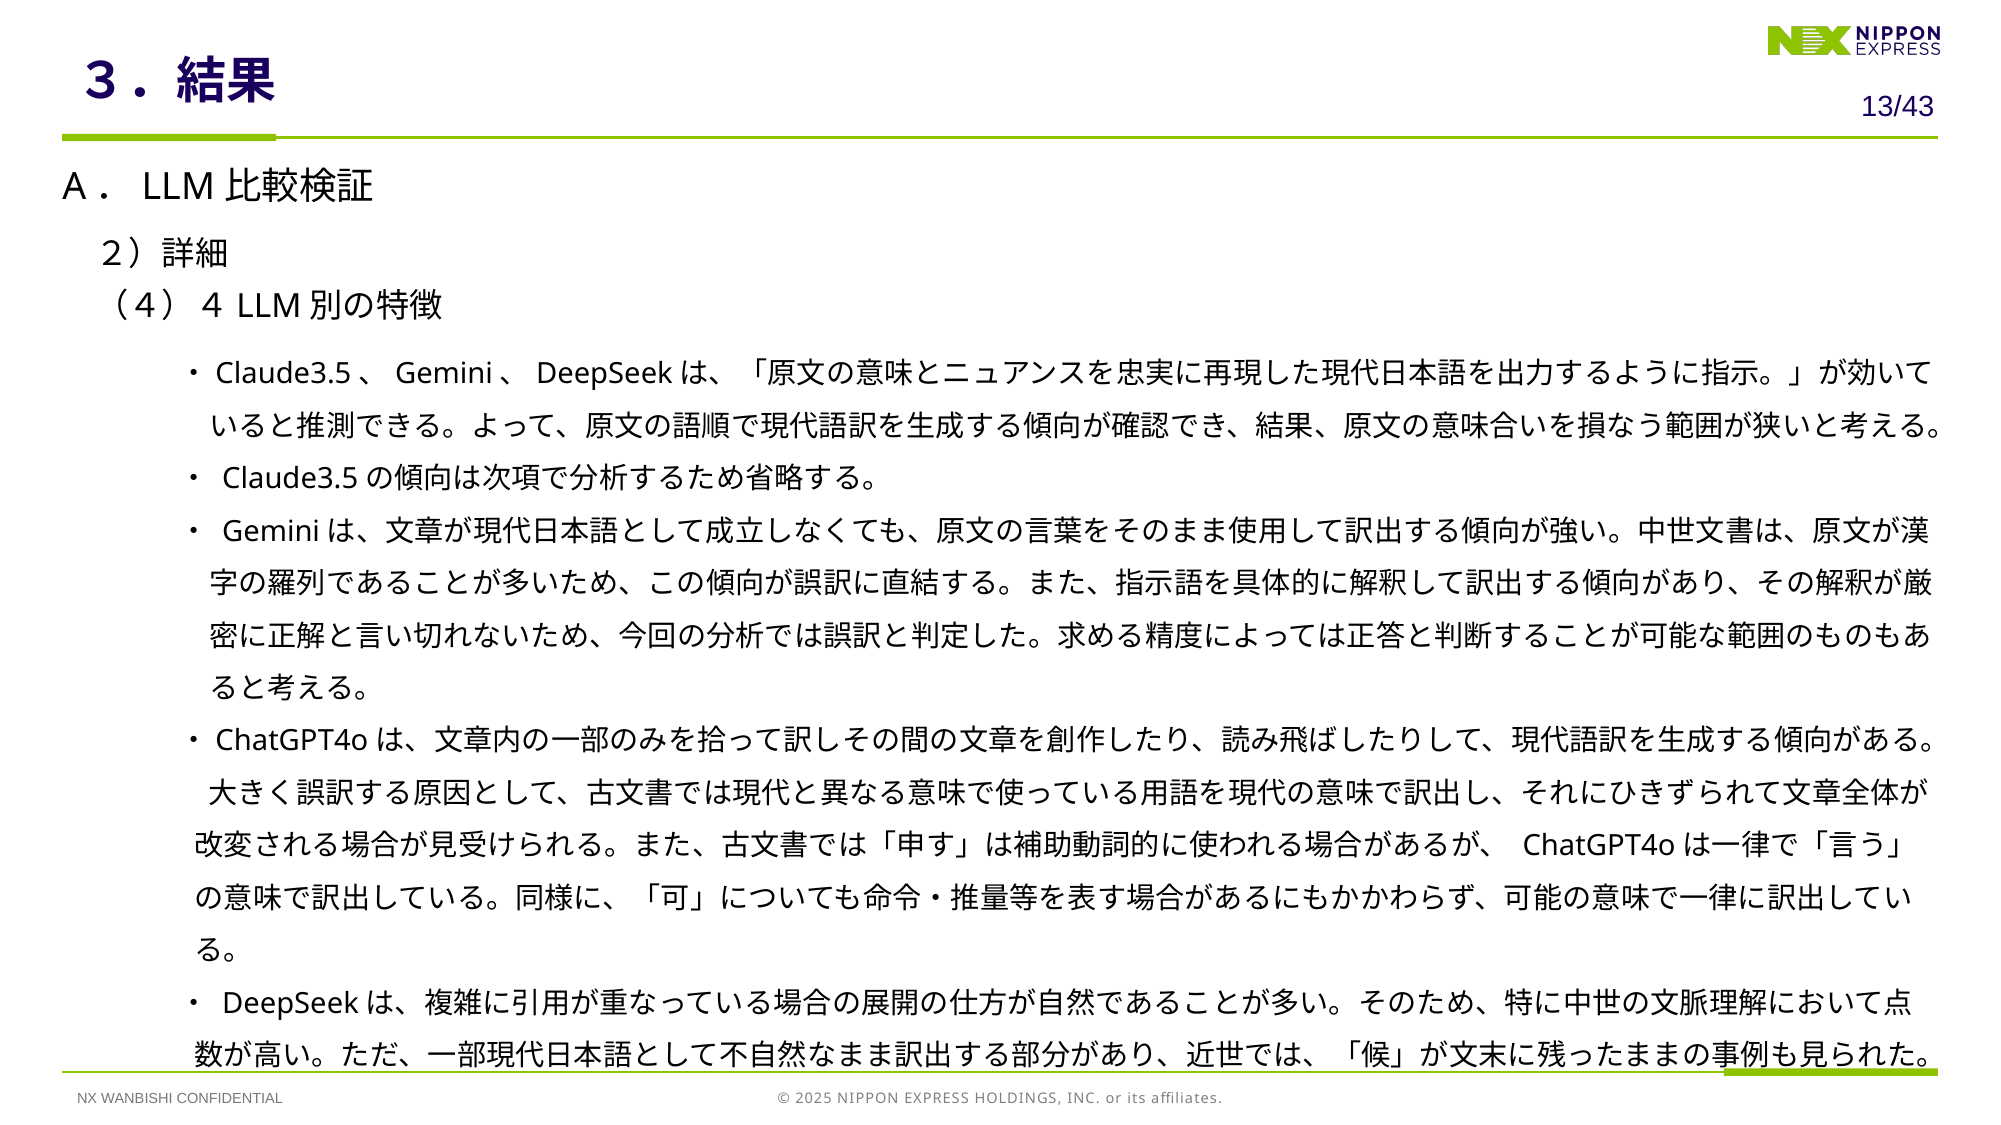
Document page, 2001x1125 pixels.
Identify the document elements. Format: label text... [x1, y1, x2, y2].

title ３．結果 [62, 41, 1742, 103]
list A．LLM比較検証 ２）詳細 （４）４LLM別の特徴 ・Claude3.5、Gemini、DeepSeekは、「原文の意味とニュアンスを忠実に再現した現代日本語を出力するように指示。」が効いていると推測できる。よって、原文の語順で現代語訳を生成する傾向が確認でき、結果、原文の意味合いを損なう範囲が狭いと考える。 ・ Claude3.5の傾向は次項で分析するため省略する。 ・ Geminiは、文章が現代日本語として成立しなくても、原文の言葉をそのまま使用して訳出する傾向が強い。中世文書は、原文が漢字の羅列であることが多いため、この傾向が誤訳に直結する。また、指示語を具体的に解釈して訳出する傾向があり、その解釈が厳密に正解と言い切れないため、今回の分析では誤訳と判定した。求める精度によっては正答と判断することが可能な範囲のものもあると考える。 ・ChatGPT4oは、文章内の一部のみを拾って訳しその間の文章を創作したり、読み飛ばしたりして、現代語訳を生成する傾向がある。 大きく誤訳する原因として、古文書では現代と異なる意味で使っている用語を現代の意味で訳出し、それにひきずられて文章全体が改変される場合が見受けられる。また、古文書では「申す」は補助動詞的に使われる場合があるが、 ChatGPT4oは一律で「言う」の意味で訳出している。同様に、「可」についても命令・推量等を表す場合があるにもかかわらず、可能の意味で一律に訳出している。 ・ DeepSeekは、複雑に引用が重なっている場合の展開の仕方が自然であることが多い。そのため、特に中世の文脈理解において点数が高い。ただ、一部現代日本語として不自然なまま訳出する部分があり、近世では、「候」が文末に残ったままの事例も見られた。 [62, 162, 1939, 1064]
slide_number 12/43 [1848, 87, 1935, 123]
footer NX WANBISHI CONFIDENTIAL [62, 1086, 738, 1110]
picture [1768, 26, 1940, 55]
